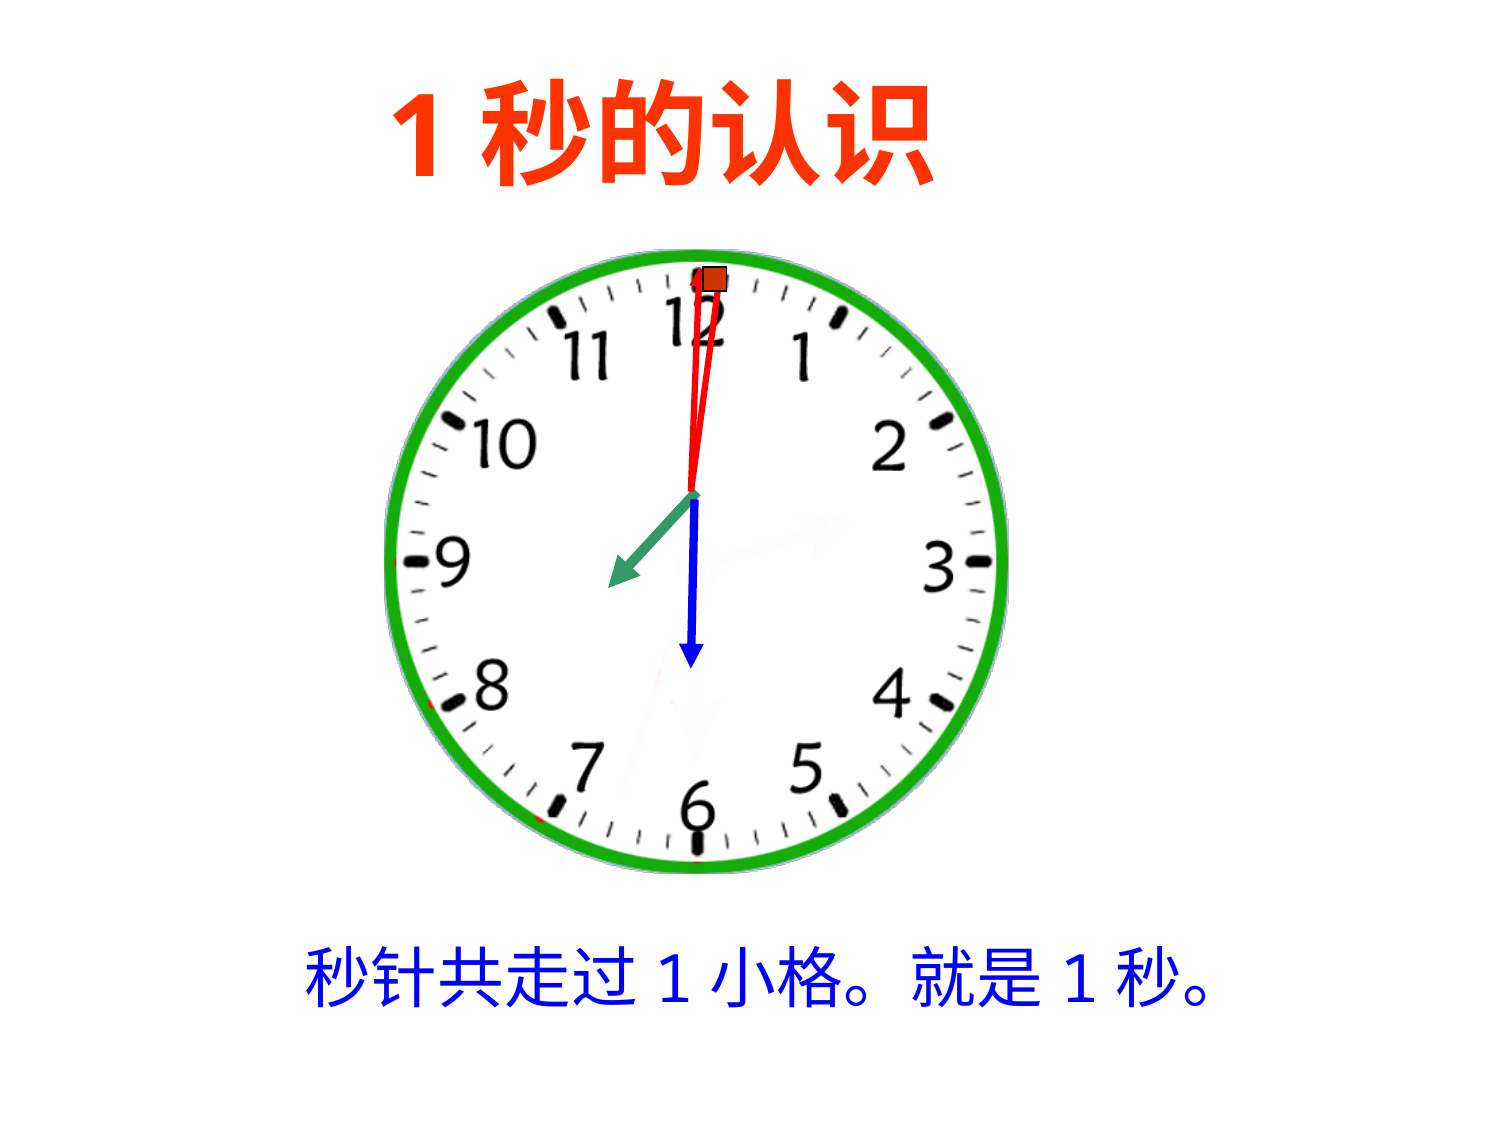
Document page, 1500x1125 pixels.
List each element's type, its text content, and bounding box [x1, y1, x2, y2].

text_box 1秒的认识 [372, 54, 1105, 207]
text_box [702, 267, 710, 492]
text_box 秒针共走过1小格。就是1秒。 [289, 928, 1282, 1024]
picture [348, 231, 1022, 905]
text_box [607, 491, 697, 588]
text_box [690, 267, 700, 492]
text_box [690, 499, 695, 669]
